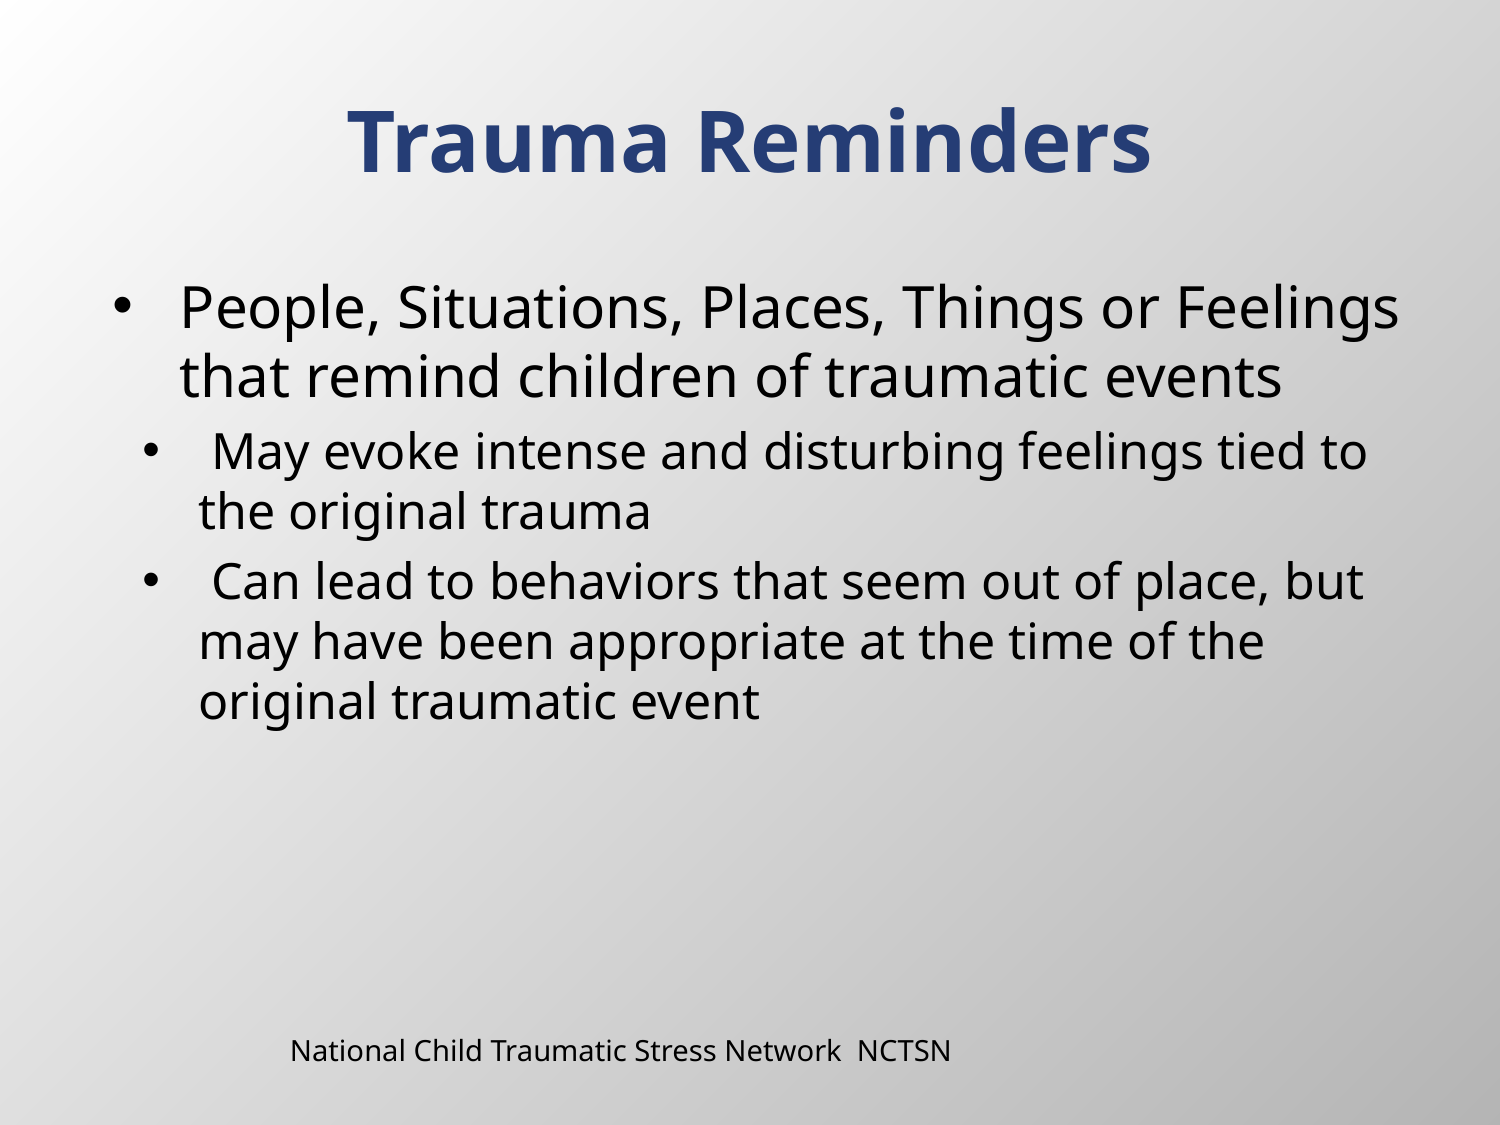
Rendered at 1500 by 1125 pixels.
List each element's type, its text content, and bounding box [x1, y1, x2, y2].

text_box National Child Traumatic Stress Network NCTSN [274, 1024, 1100, 1075]
list People, Situations, Places, Things or Feelings that remind children of traumatic events May evoke intense and disturbing feelings tied to the original trauma Can lead to behaviors that seem out of place, but may have been appropriate at the time of the original traumatic event [75, 262, 1425, 1035]
title Trauma Reminders [75, 45, 1425, 233]
